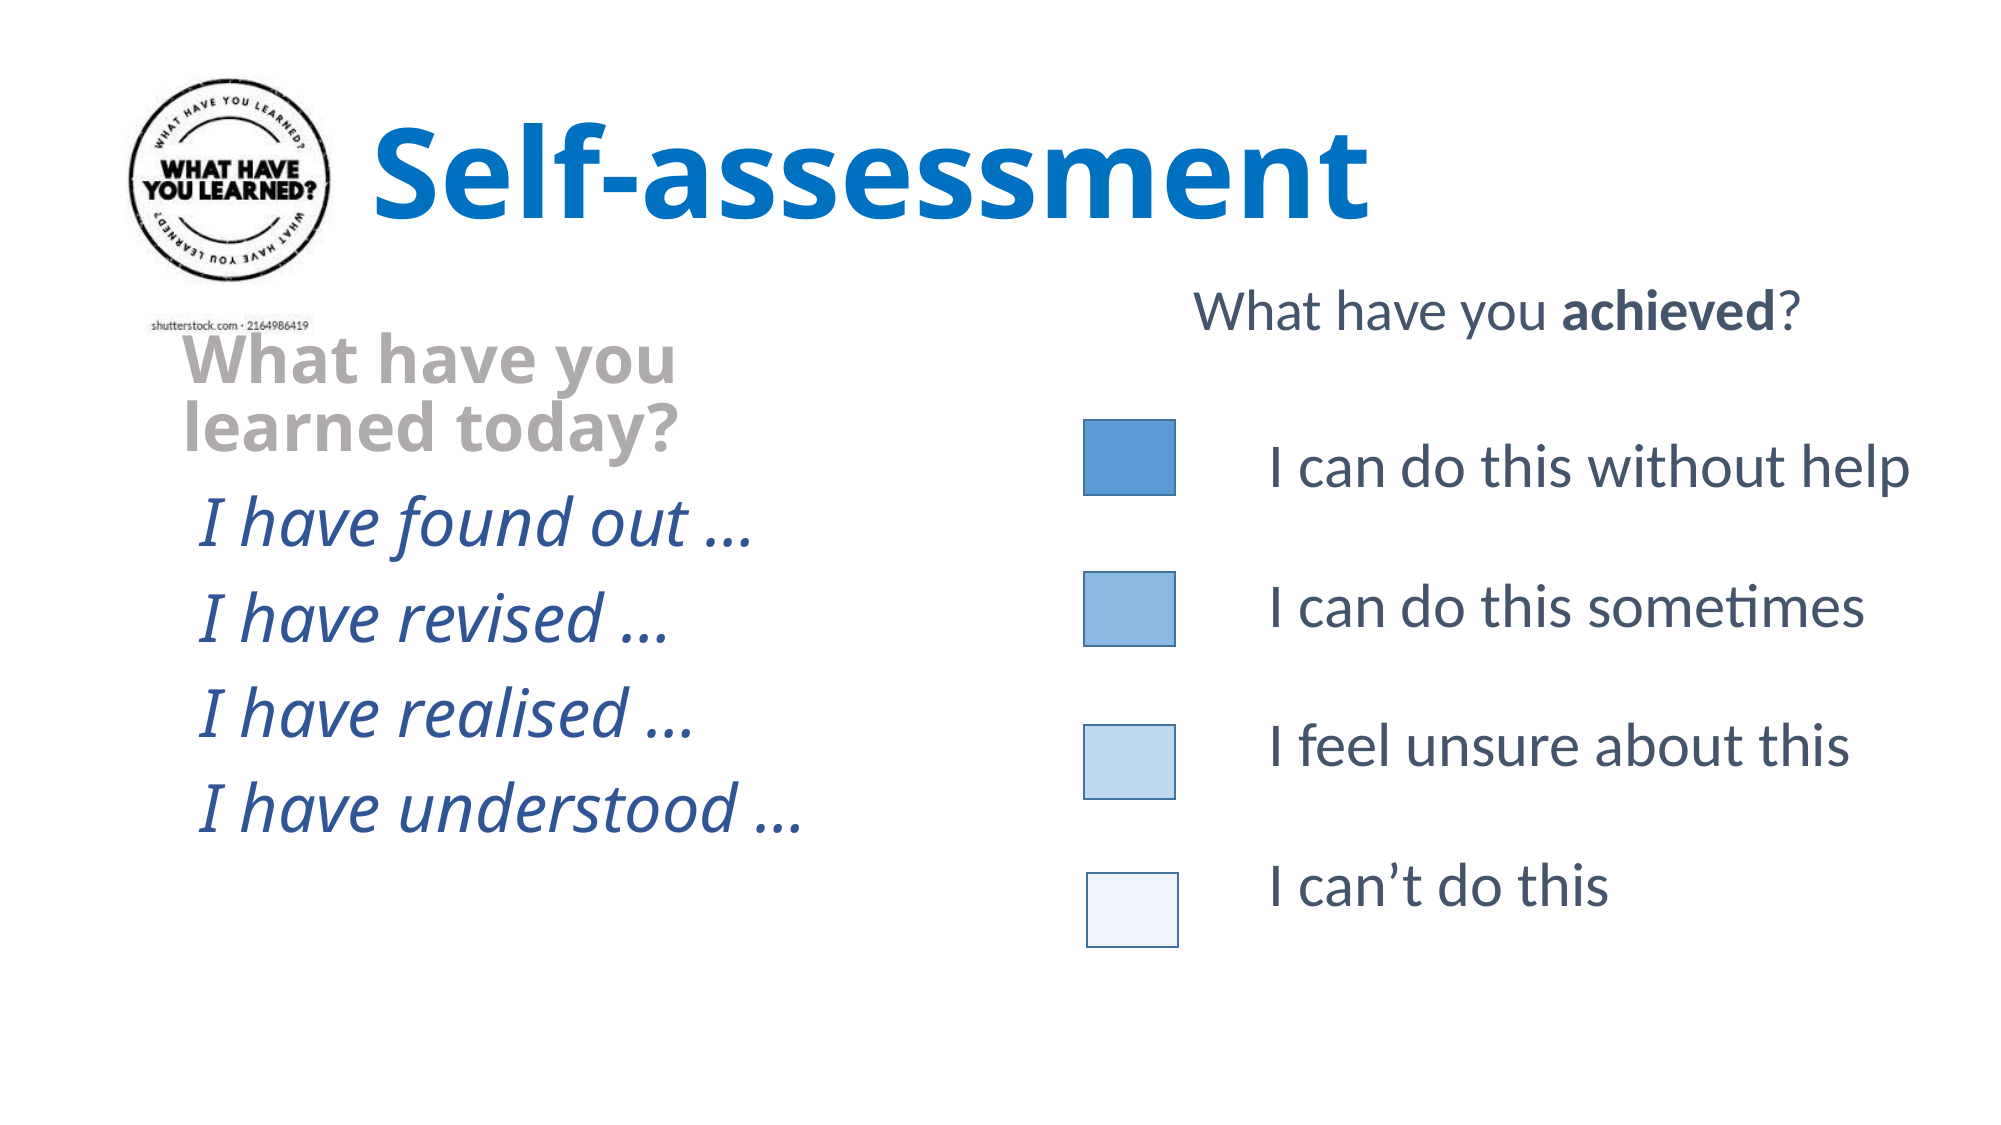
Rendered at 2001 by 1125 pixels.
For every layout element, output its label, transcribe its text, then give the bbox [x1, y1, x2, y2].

text_box [1083, 571, 1176, 647]
text_box [1083, 419, 1176, 496]
text_box What have you achieved? I can do this without help I can do this sometimes I feel unsure about this I can’t do this [1178, 264, 2000, 957]
title Self-assessment [356, 34, 2000, 322]
text_box [1083, 724, 1176, 800]
text_box What have you learned today? I have found out … I have revised … I have realised … I have understood … [167, 321, 960, 1078]
text_box [1086, 872, 1179, 948]
picture [95, 46, 363, 335]
